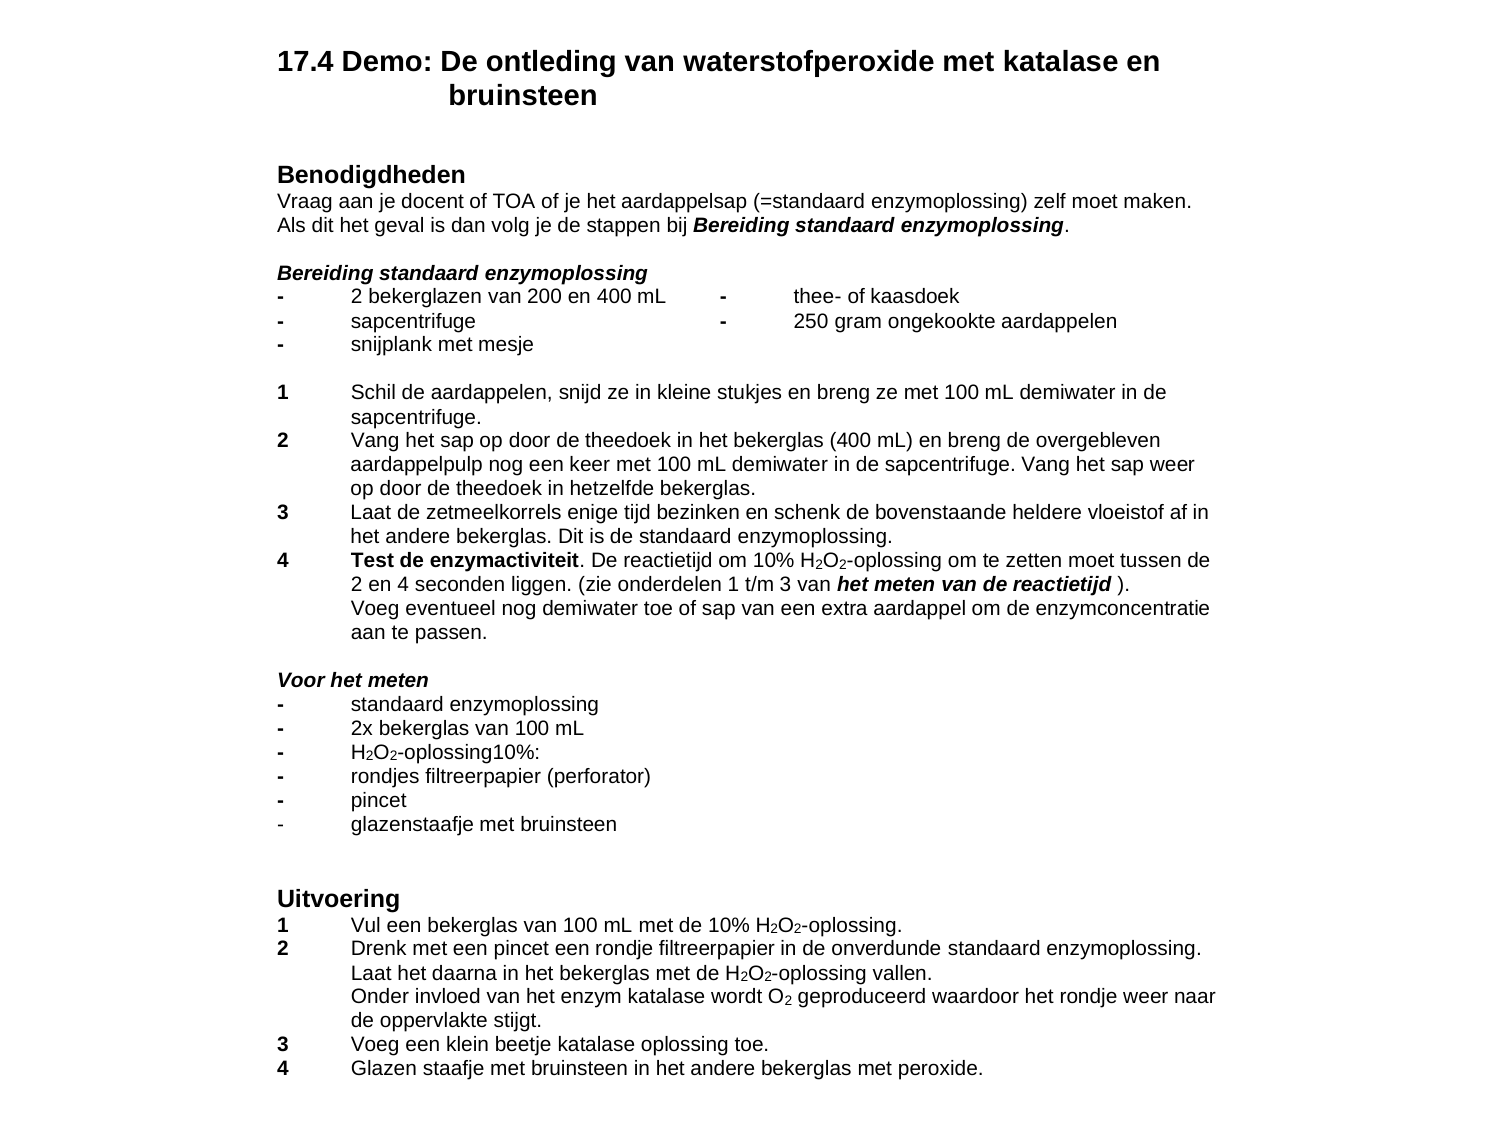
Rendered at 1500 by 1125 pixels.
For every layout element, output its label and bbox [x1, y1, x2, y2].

picture [276, 44, 1223, 1081]
